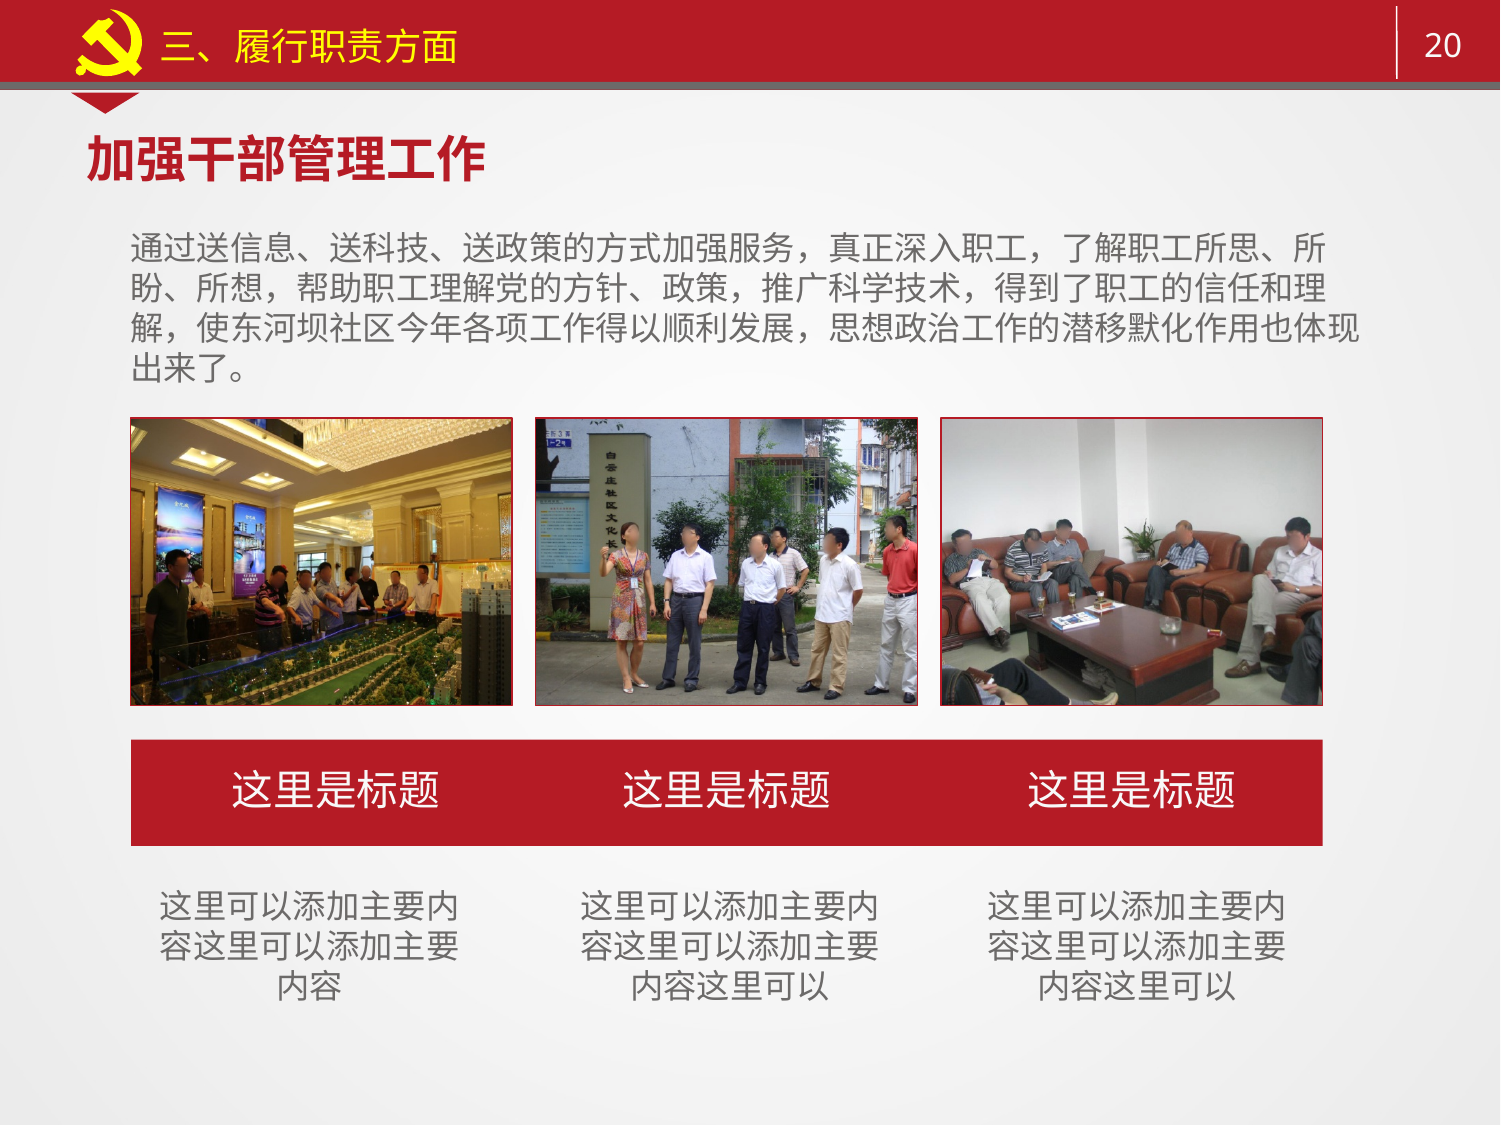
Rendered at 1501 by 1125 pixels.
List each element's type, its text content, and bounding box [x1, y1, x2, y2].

text_box 通过送信息、送科技、送政策的方式加强服务，真正深入职工，了解职工所思、所盼、所想，帮助职工理解党的方针、政策，推广科学技术，得到了职工的信任和理解，使东河坝社区今年各项工作得以顺利发展，思想政治工作的潜移默化作用也体现出来了。 [115, 219, 1378, 395]
text_box 这里是标题 [157, 756, 515, 821]
text_box [535, 418, 918, 706]
text_box [131, 739, 1323, 846]
text_box [130, 418, 513, 706]
text_box 这里是标题 [953, 756, 1311, 821]
text_box [71, 92, 140, 114]
text_box 三、履行职责方面 [144, 16, 715, 76]
text_box [940, 418, 1323, 706]
text_box 这里可以添加主要内容这里可以添加主要内容这里可以 [551, 878, 909, 1013]
text_box [75, 9, 143, 77]
text_box 这里是标题 [548, 756, 905, 821]
picture [0, 0, 1501, 1125]
text_box 这里可以添加主要内容这里可以添加主要内容这里可以 [958, 878, 1316, 1013]
text_box 这里可以添加主要内容这里可以添加主要内容 [131, 878, 489, 1013]
text_box 加强干部管理工作 [71, 120, 501, 196]
